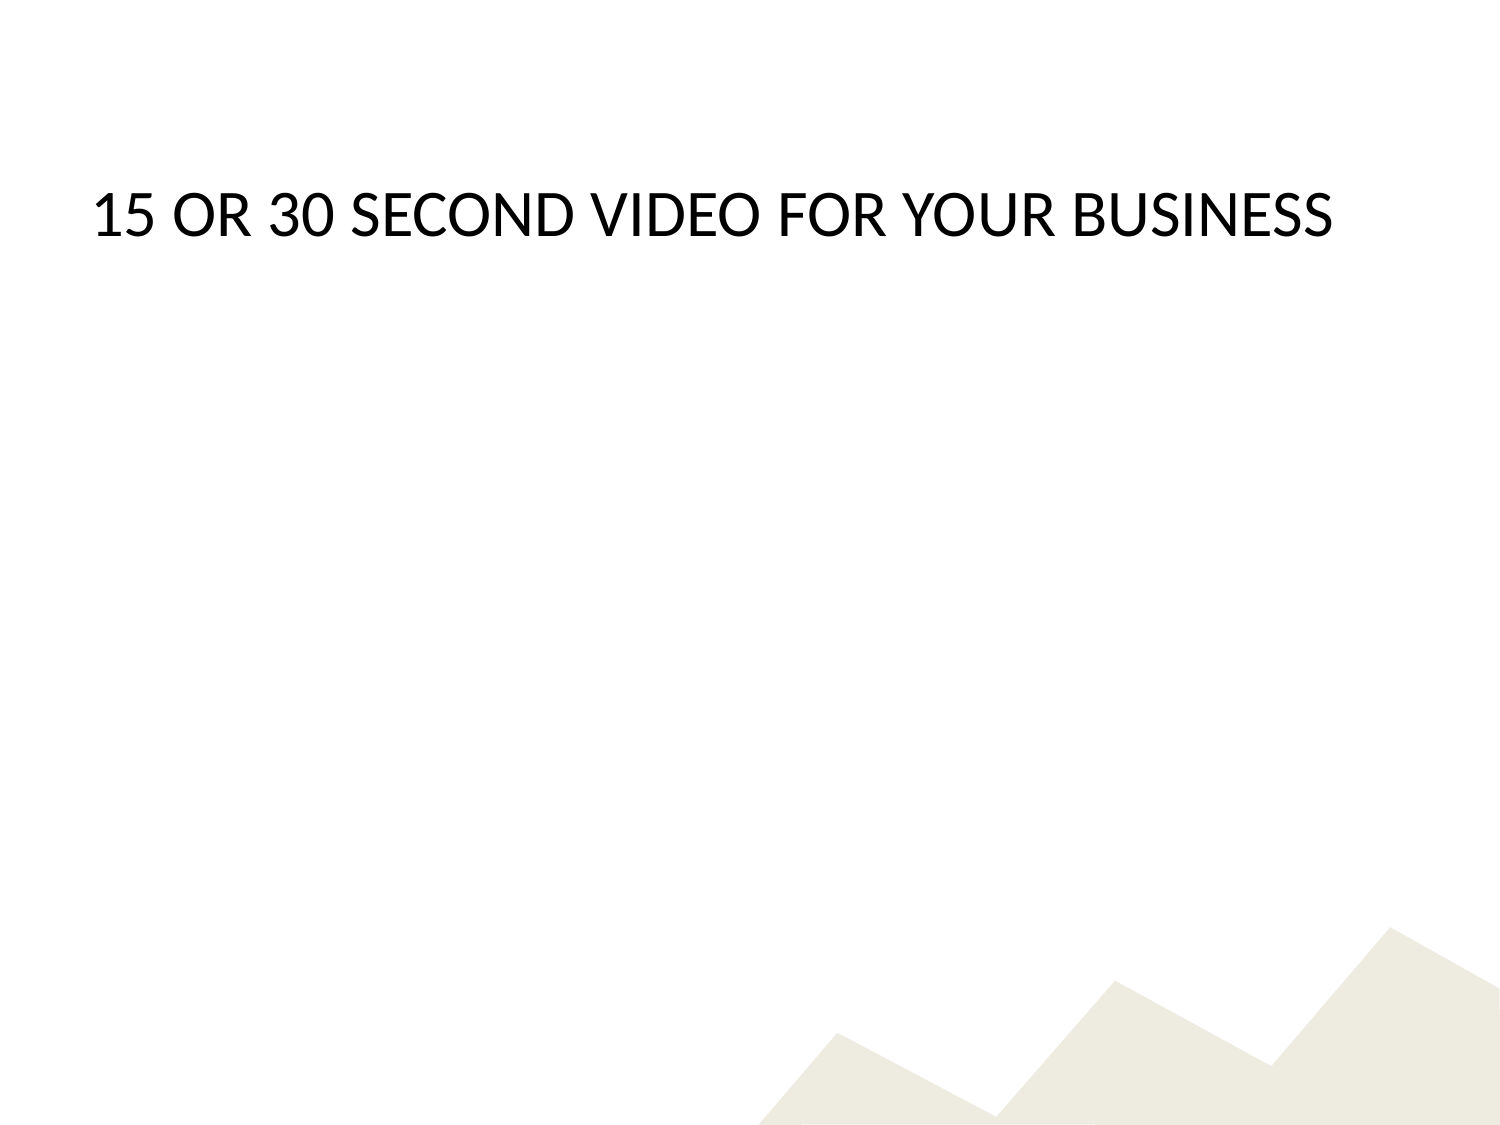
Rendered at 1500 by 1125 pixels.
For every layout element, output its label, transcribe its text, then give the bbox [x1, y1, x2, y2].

list 15 OR 30 SECOND VIDEO FOR YOUR BUSINESS [75, 154, 1425, 970]
